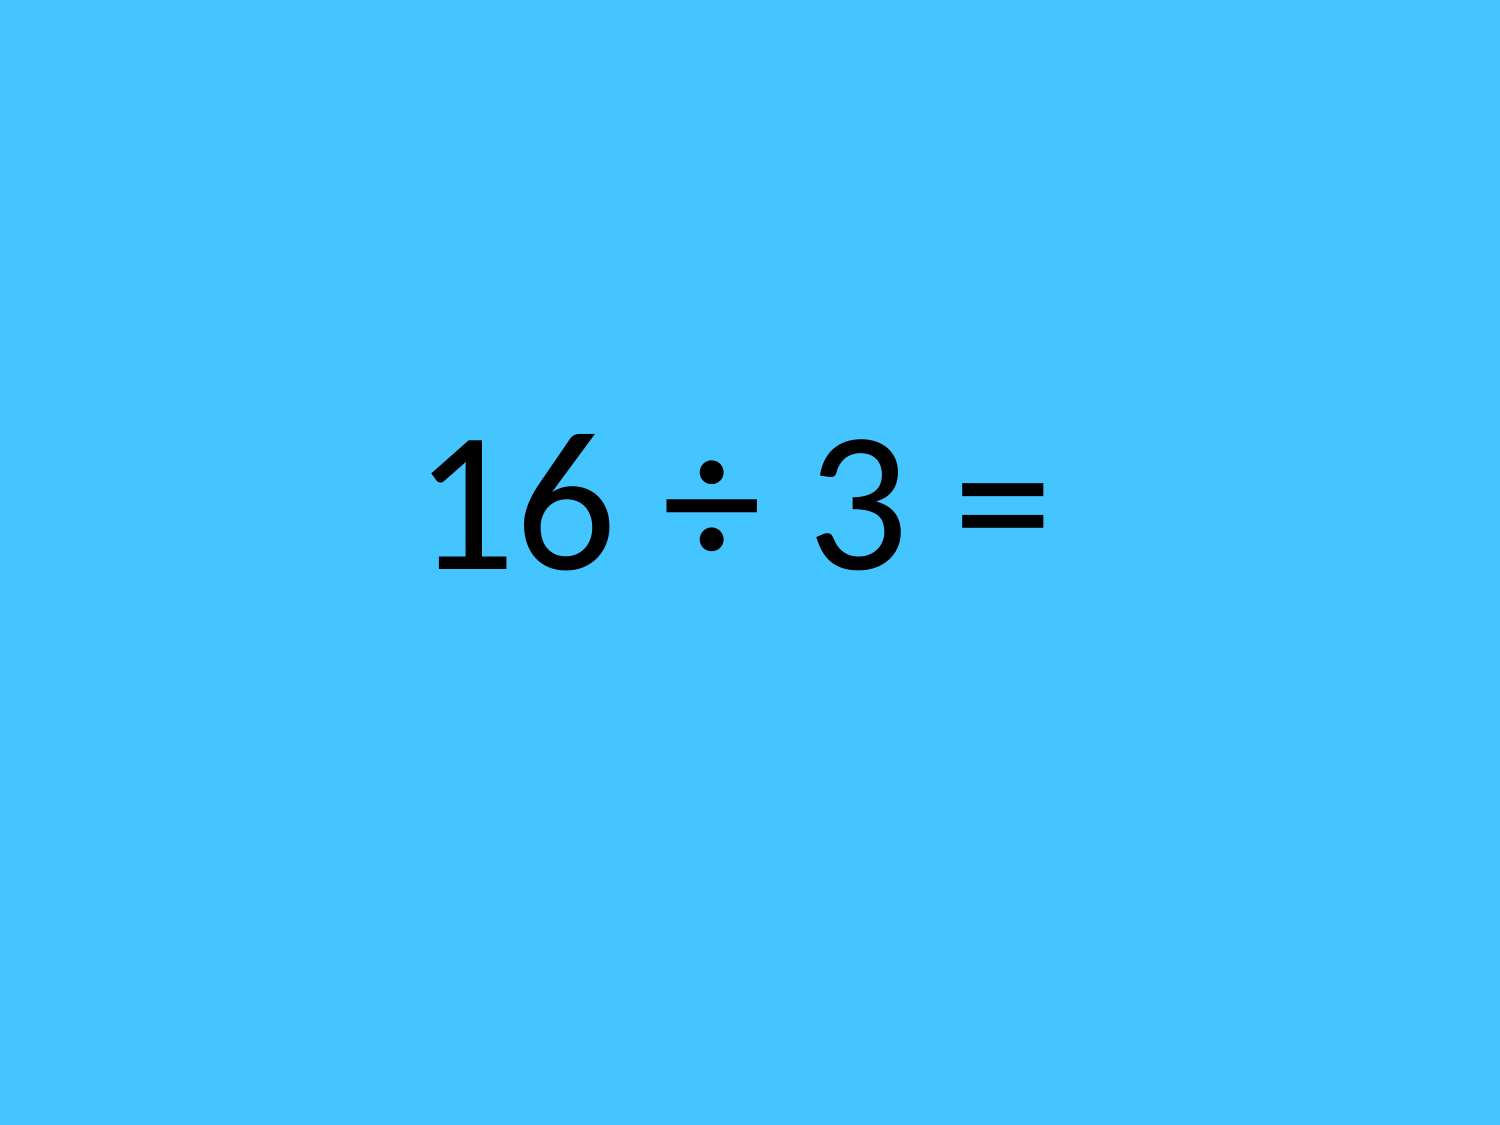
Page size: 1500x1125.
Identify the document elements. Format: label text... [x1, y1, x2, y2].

text_box 16 ÷ 3 = [399, 362, 1138, 618]
